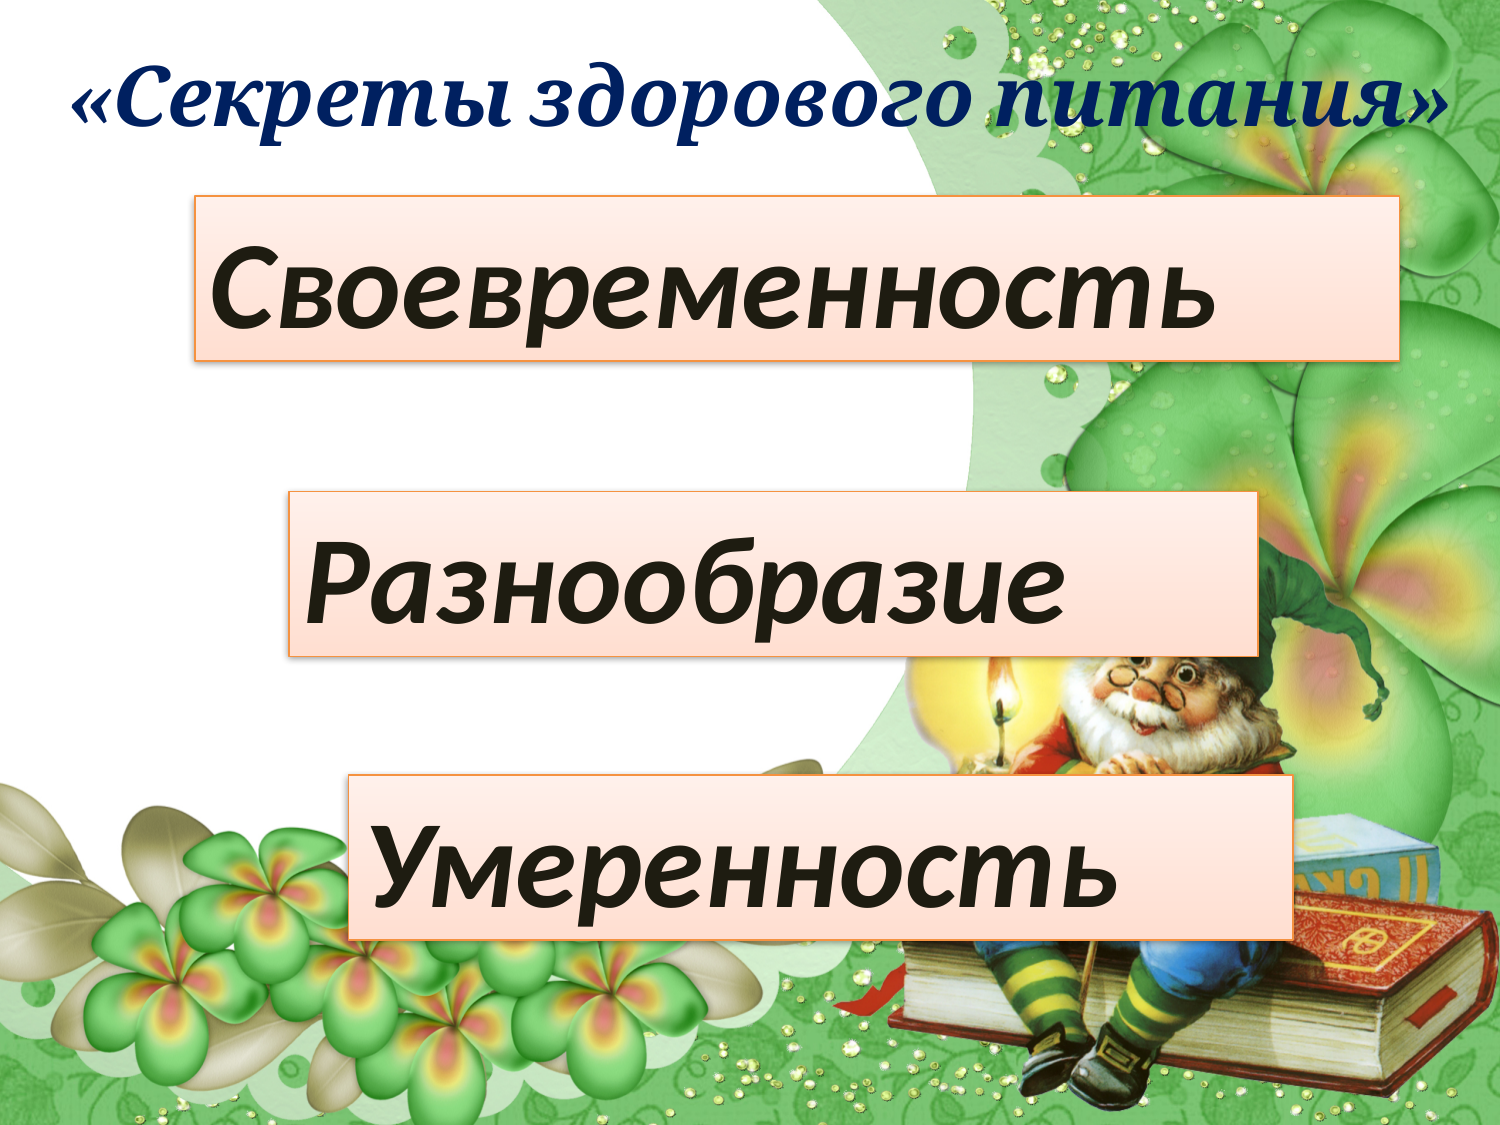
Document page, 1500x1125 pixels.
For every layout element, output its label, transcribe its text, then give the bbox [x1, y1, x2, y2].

text_box Разнообразие [288, 491, 1259, 657]
text_box Своевременность [194, 195, 1400, 362]
text_box Умеренность [348, 774, 1294, 941]
picture [0, 181, 1500, 1125]
title «Секреты здорового питания» [0, 0, 1500, 181]
